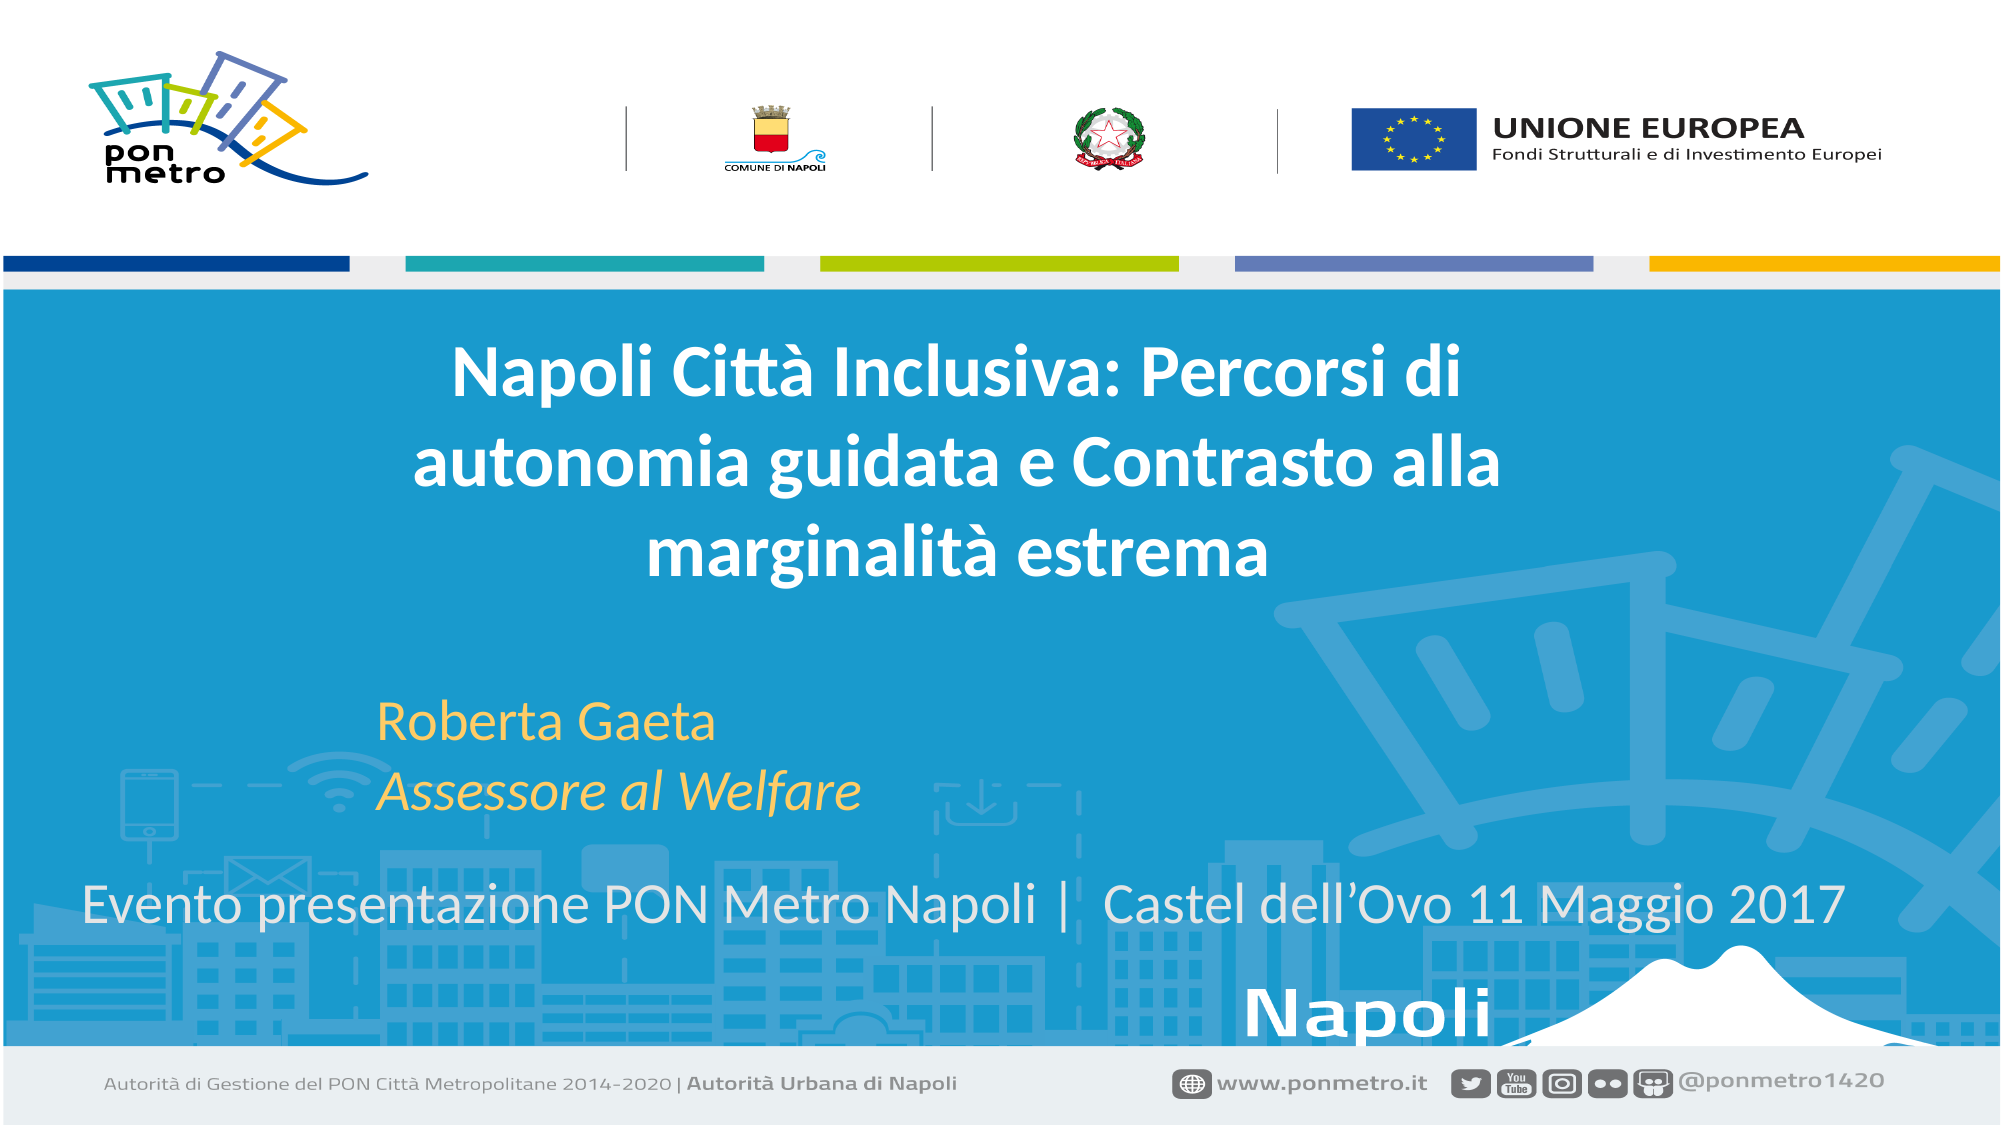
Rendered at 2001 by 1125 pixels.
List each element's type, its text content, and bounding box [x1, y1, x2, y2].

text_box Evento presentazione PON Metro Napoli | Castel dell’Ovo 11 Maggio 2017 [66, 858, 1922, 943]
picture [0, 0, 2001, 1125]
text_box Napoli Città Inclusiva: Percorsi di autonomia guidata e Contrasto alla marginalità estrema Roberta Gaeta Assessore al Welfare [362, 314, 1554, 830]
